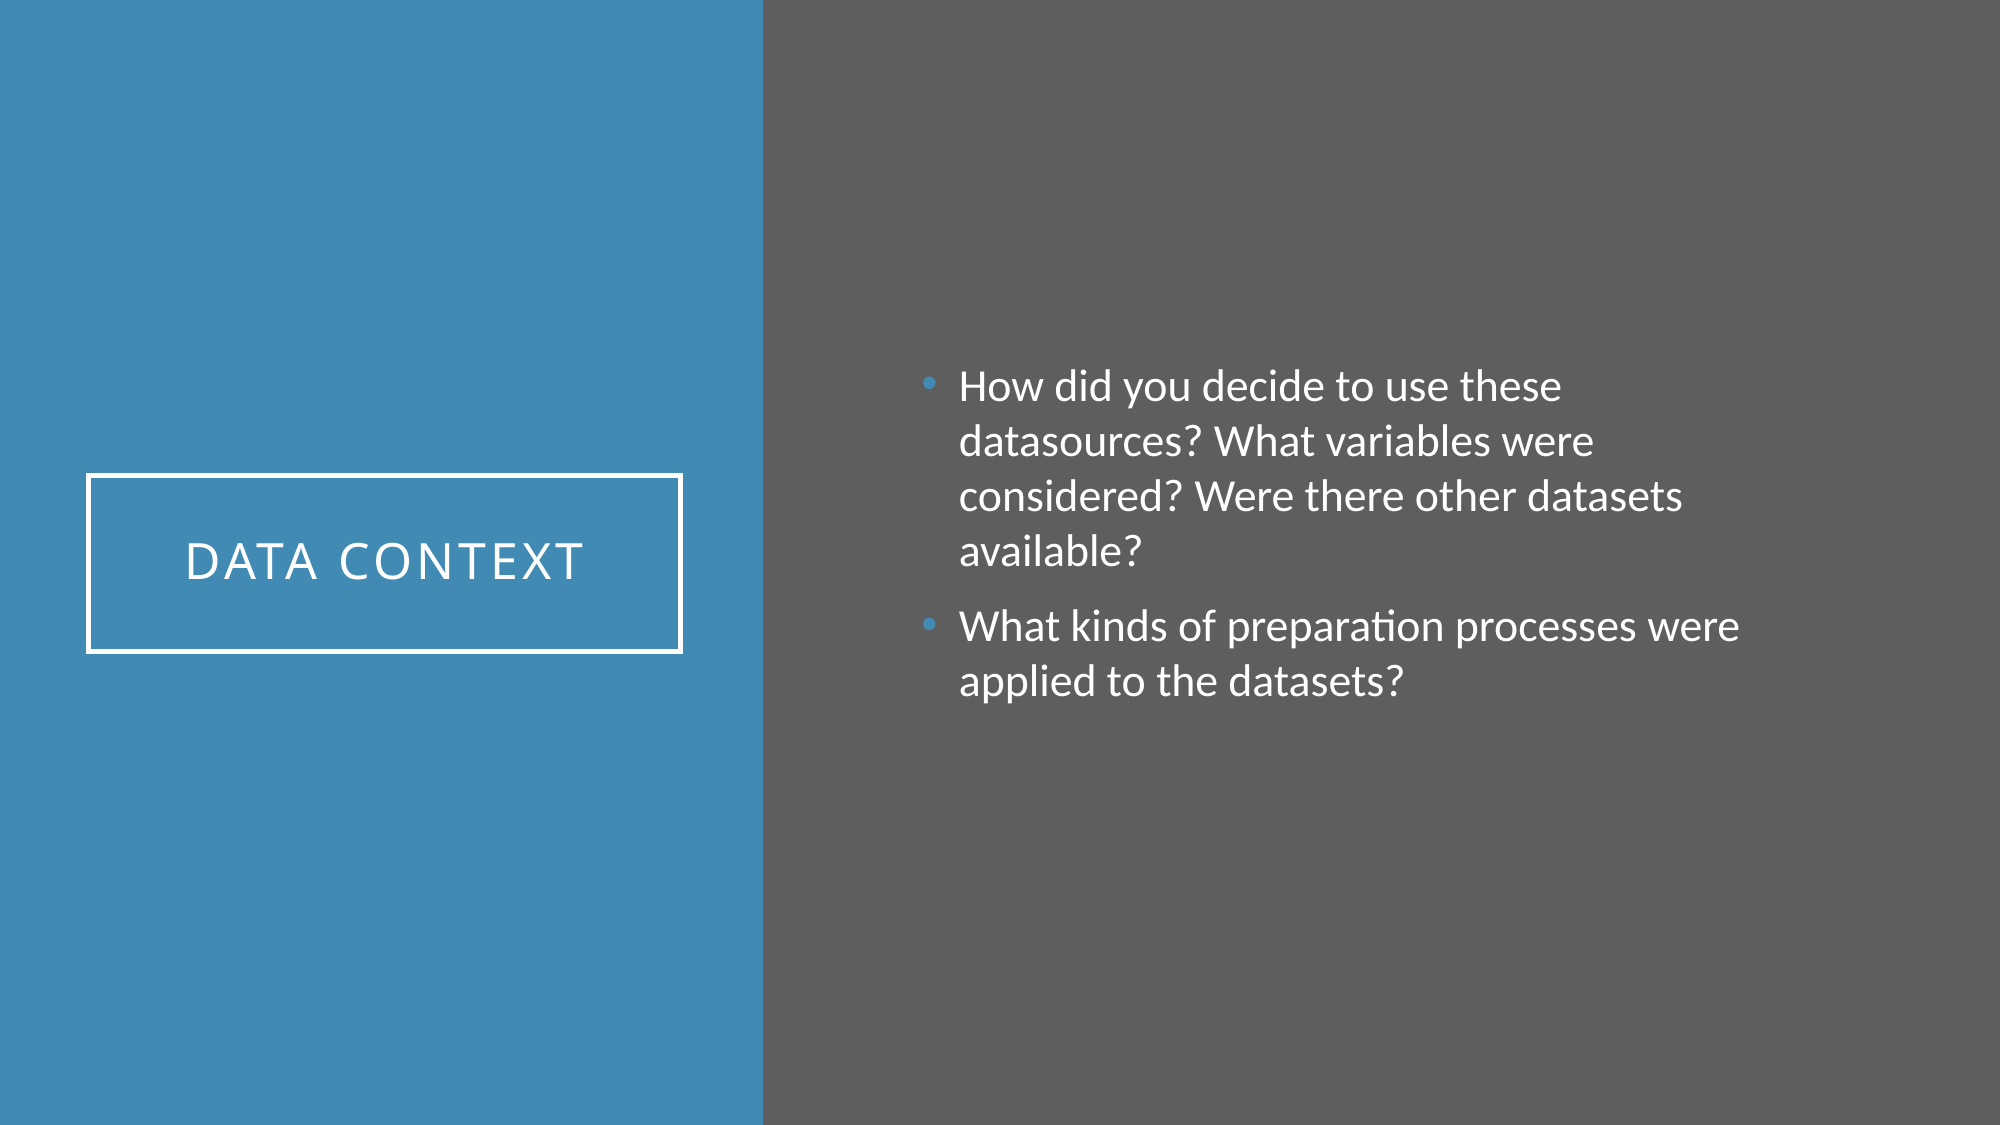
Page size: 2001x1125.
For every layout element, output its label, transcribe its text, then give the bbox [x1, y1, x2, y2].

title DATA CONTEXT [86, 473, 683, 654]
text_box [0, 0, 762, 1125]
list How did you decide to use these datasources? What variables were considered? Were there other datasets available? What kinds of preparation processes were applied to the datasets? [869, 159, 1825, 968]
text_box [762, 0, 2000, 1125]
